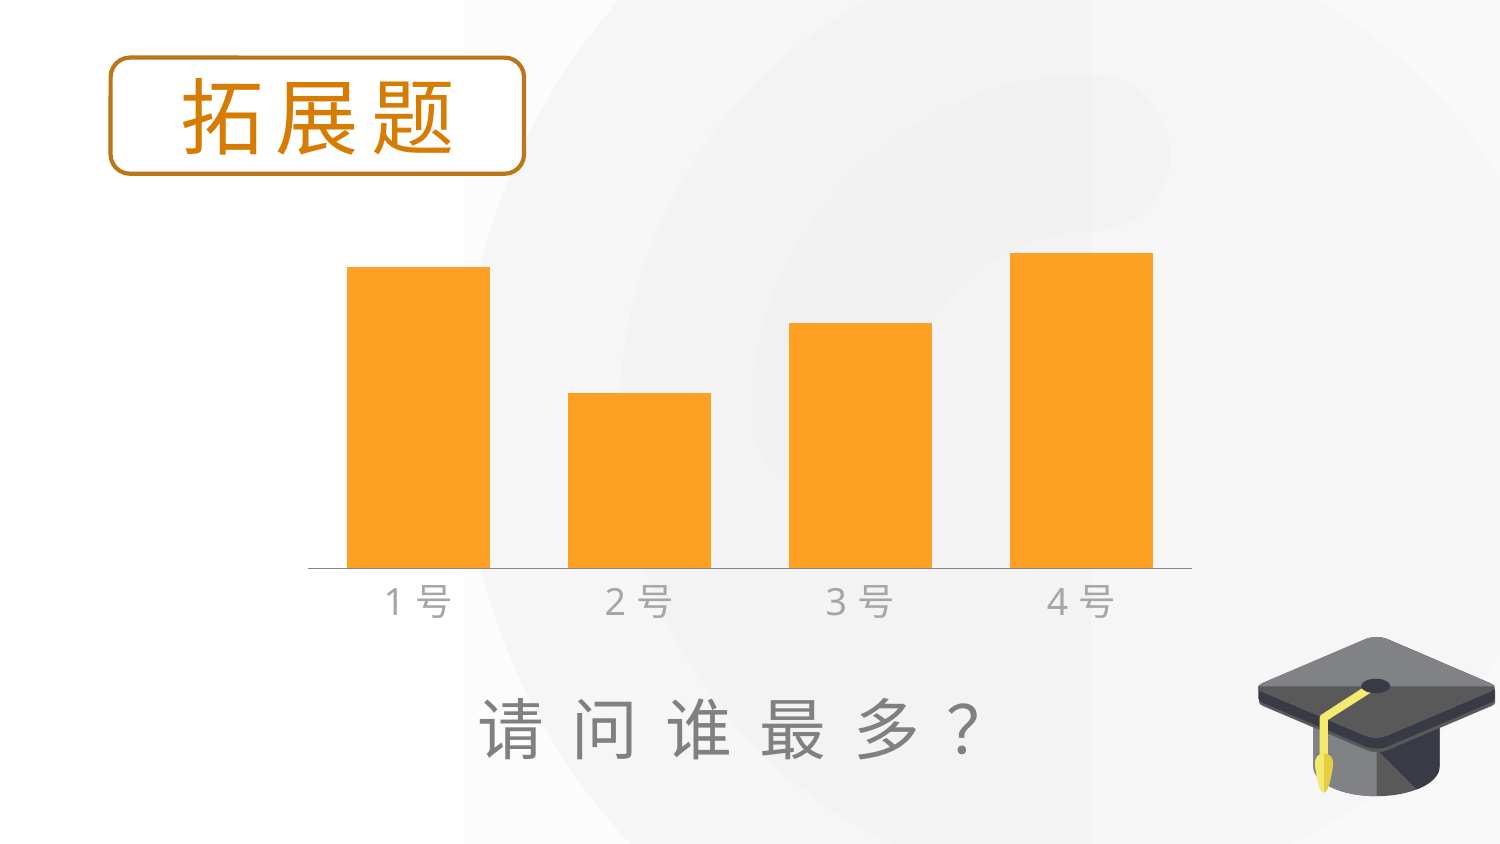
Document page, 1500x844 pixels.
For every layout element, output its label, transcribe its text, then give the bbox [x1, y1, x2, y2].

picture [1257, 636, 1496, 797]
chart [288, 208, 1211, 635]
text_box 拓展题 [110, 57, 456, 173]
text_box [461, 0, 1500, 844]
